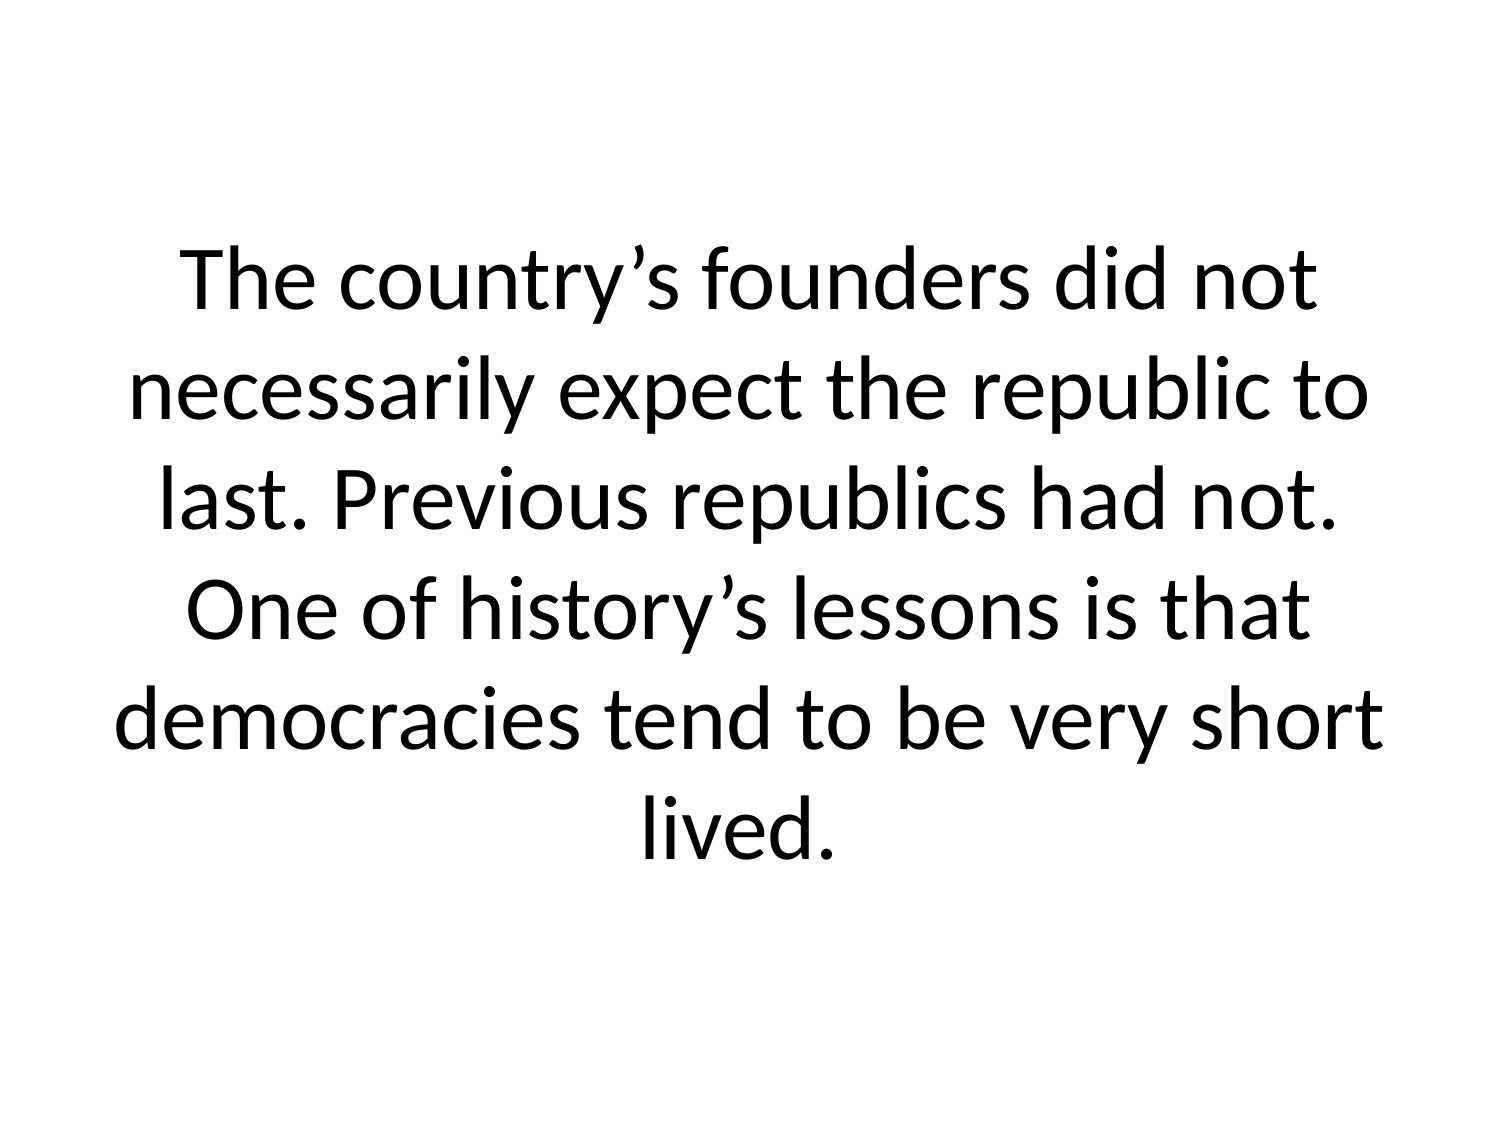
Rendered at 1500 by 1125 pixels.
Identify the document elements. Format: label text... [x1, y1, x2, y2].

title The country’s founders did not necessarily expect the republic to last. Previous republics had not. One of history’s lessons is that democracies tend to be very short lived. [74, 44, 1426, 1051]
